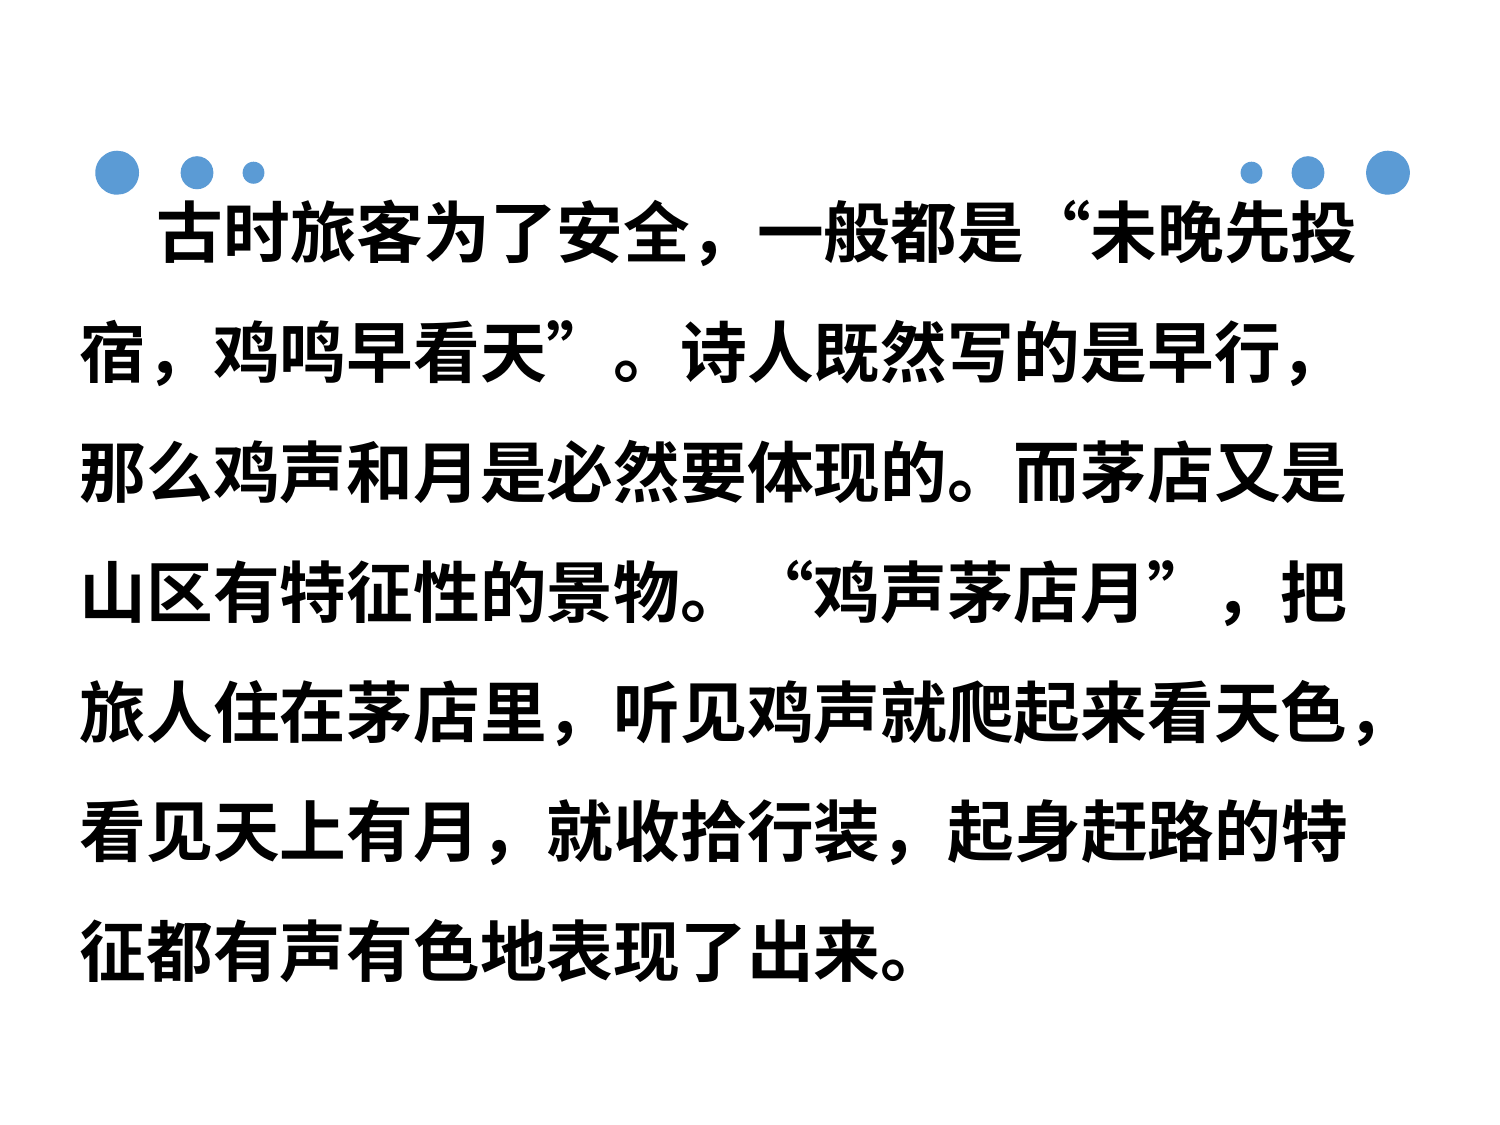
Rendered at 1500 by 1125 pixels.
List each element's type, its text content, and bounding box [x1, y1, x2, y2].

text_box 古时旅客为了安全，一般都是“未晚先投宿，鸡鸣早看天”。诗人既然写的是早行，那么鸡声和月是必然要体现的。而茅店又是山区有特征性的景物。“鸡声茅店月”，把旅人住在茅店里，听见鸡声就爬起来看天色，看见天上有月，就收拾行装，起身赶路的特征都有声有色地表现了出来。 [65, 143, 1399, 998]
